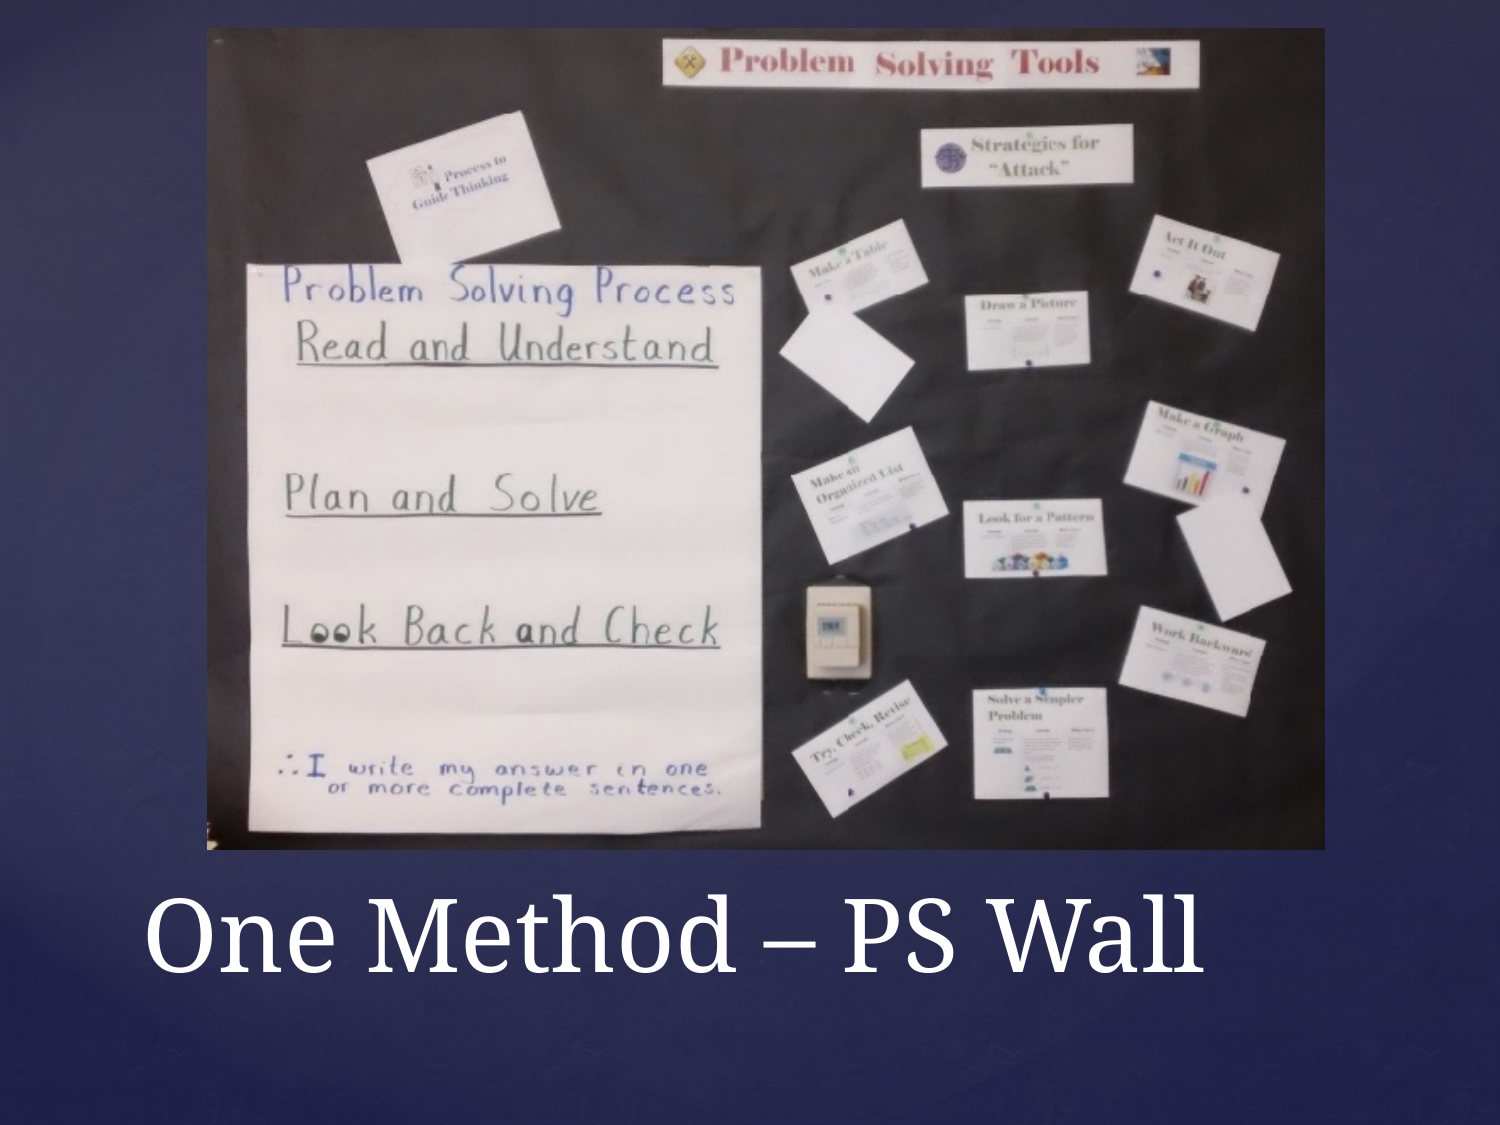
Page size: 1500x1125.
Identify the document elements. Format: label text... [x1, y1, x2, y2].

picture [207, 27, 1326, 851]
title One Method – PS Wall [127, 849, 1366, 1000]
